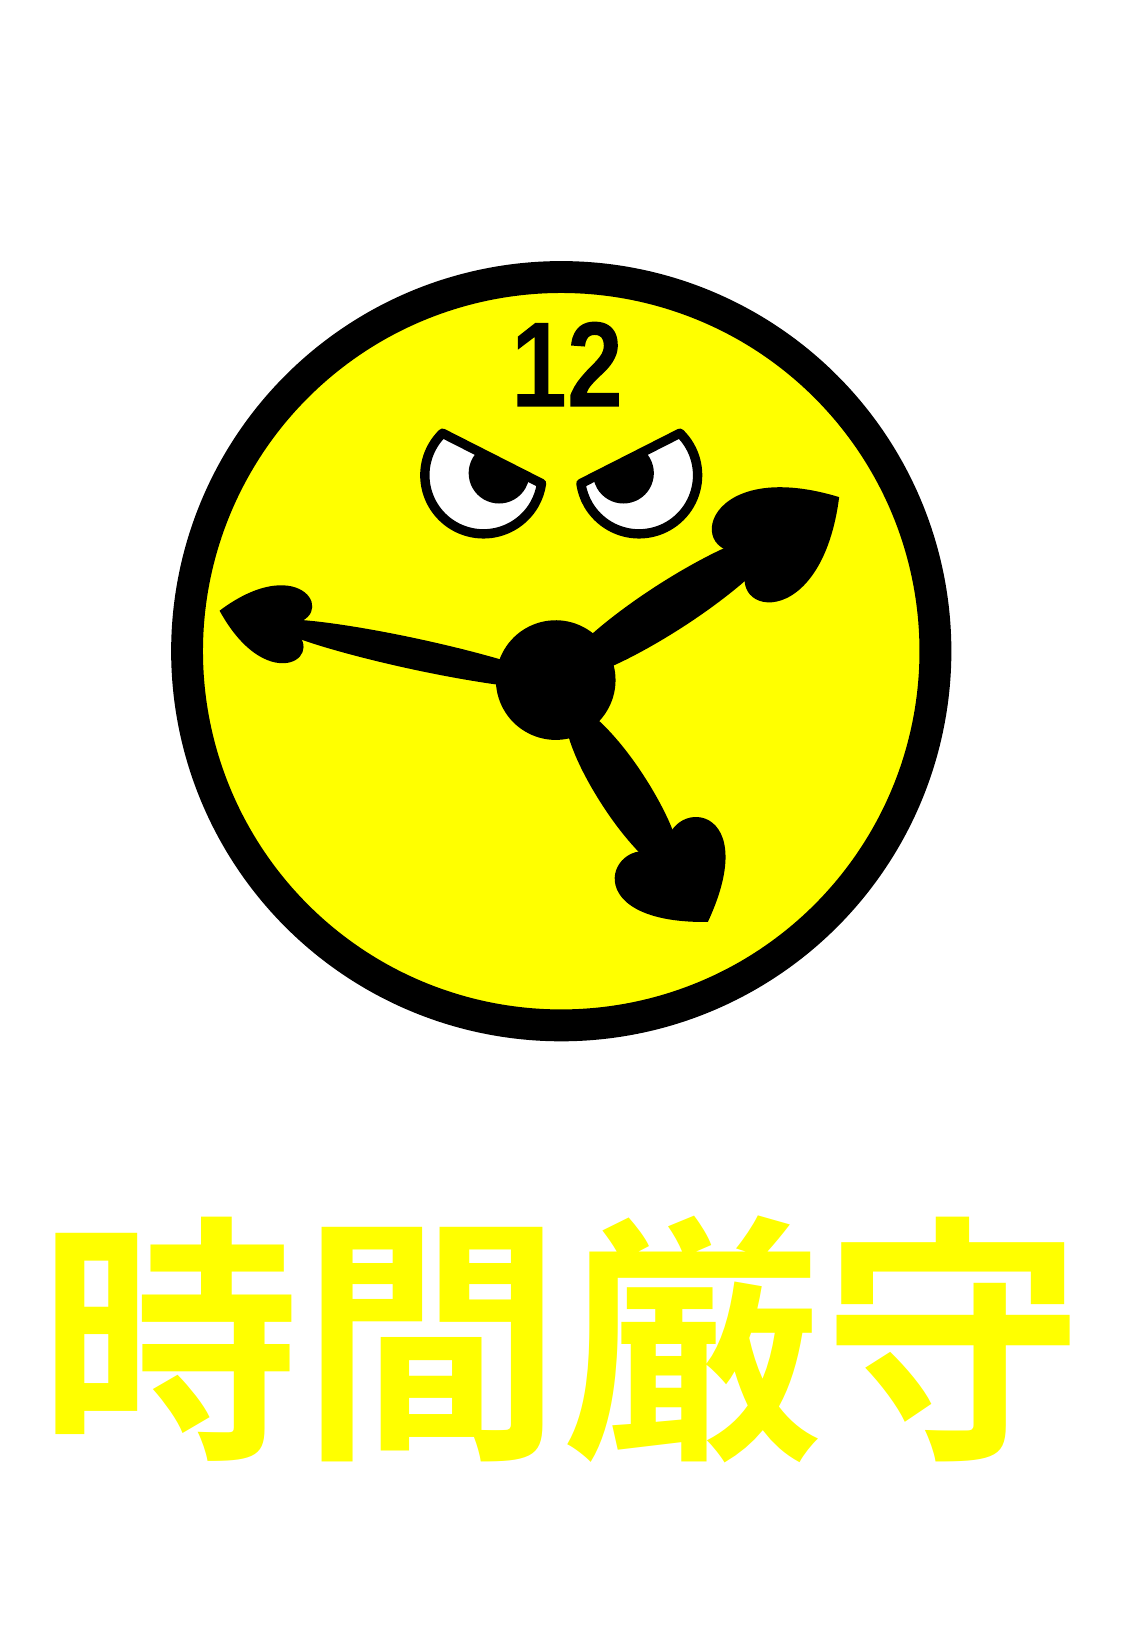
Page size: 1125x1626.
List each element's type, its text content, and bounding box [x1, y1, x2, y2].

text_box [170, 260, 952, 1042]
text_box 時間厳守 [0, 1170, 1125, 1498]
